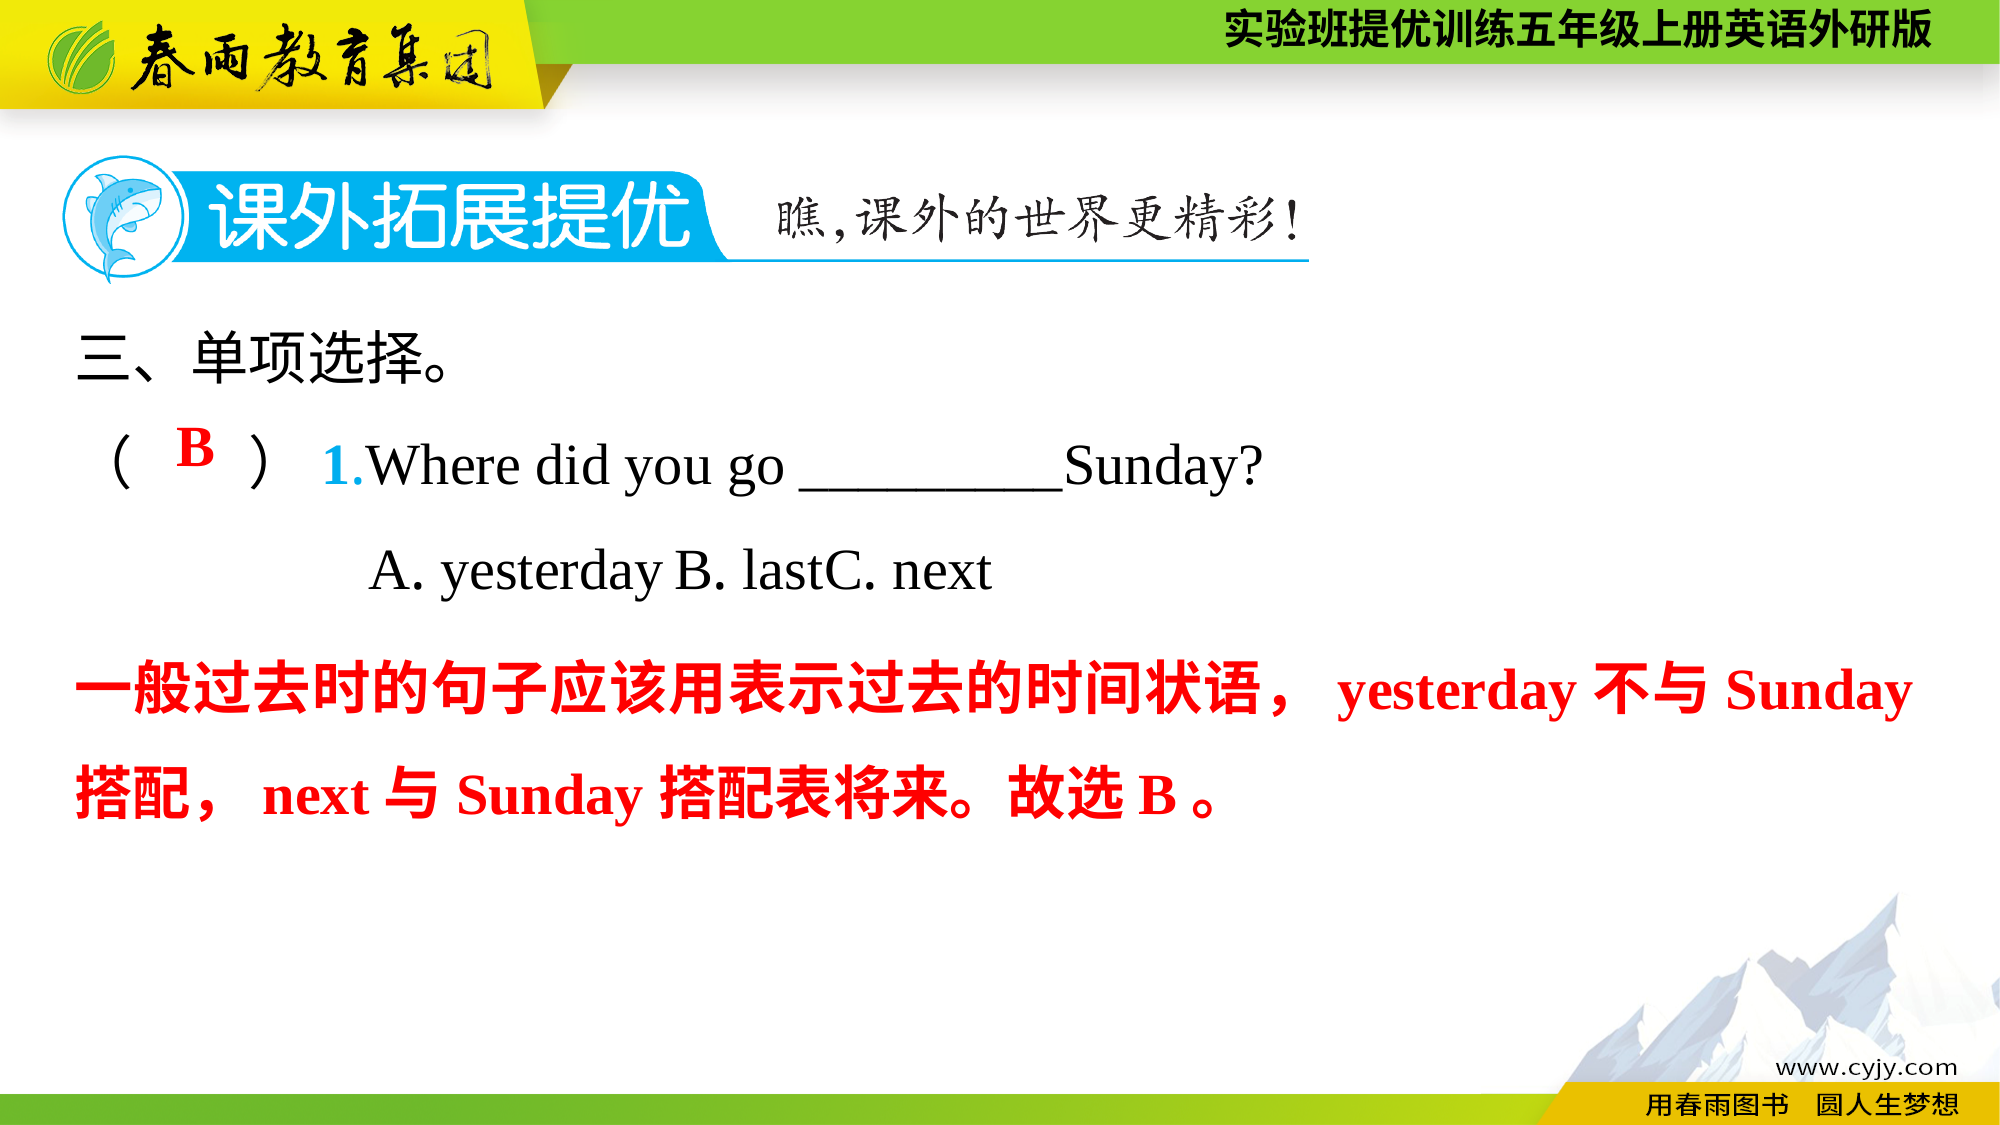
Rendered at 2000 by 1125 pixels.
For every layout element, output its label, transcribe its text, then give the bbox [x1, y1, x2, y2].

list 三、单项选择。 （ ）1.Where did you go _________Sunday? A. yesterday B. last C. next [59, 278, 1944, 608]
text_box 一般过去时的句子应该用表示过去的时间状语，yesterday不与Sunday搭配，next与Sunday搭配表将来。故选B。 [59, 608, 1944, 834]
picture [0, 0, 2000, 1125]
text_box B [161, 400, 231, 486]
